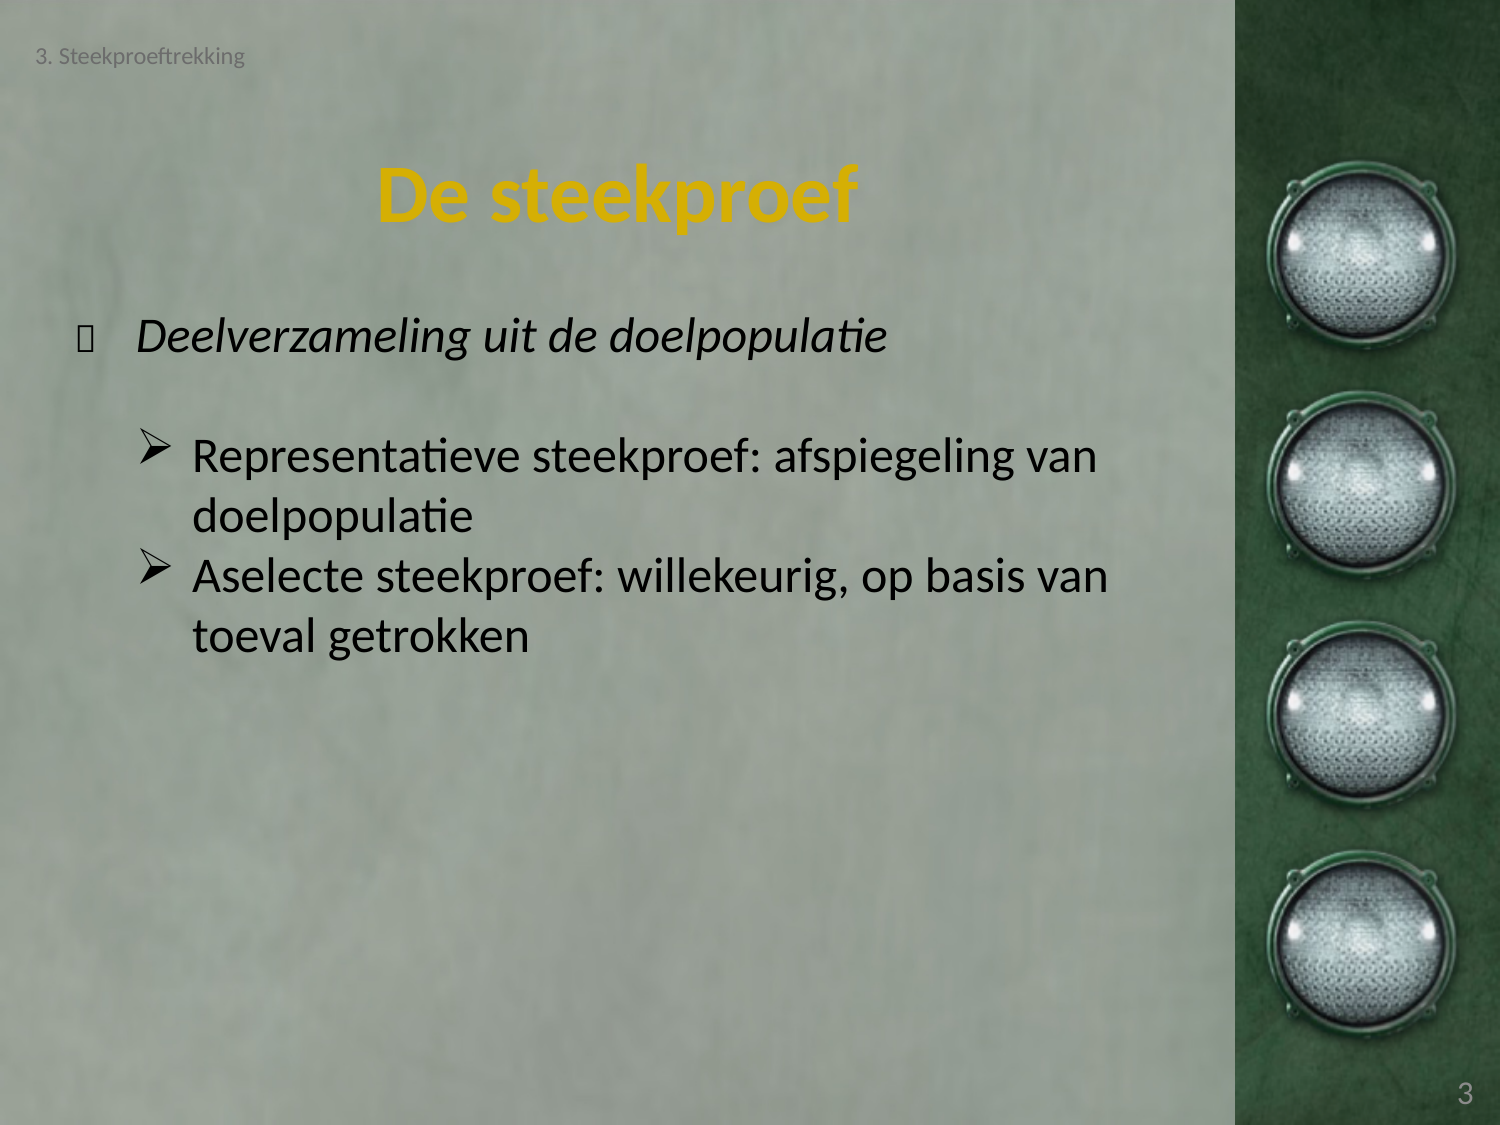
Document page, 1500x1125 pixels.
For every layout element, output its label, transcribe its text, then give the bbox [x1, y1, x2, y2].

text_box  [59, 307, 121, 368]
picture [0, 0, 1500, 1125]
subtitle De steekproef [0, 131, 1229, 276]
text_box Deelverzameling uit de doelpopulatie Representatieve steekproef: afspiegeling van doelpopulatie Aselecte steekproef: willekeurig, op basis van toeval getrokken [121, 295, 1229, 671]
title 3. Steekproeftrekking [19, 32, 377, 77]
